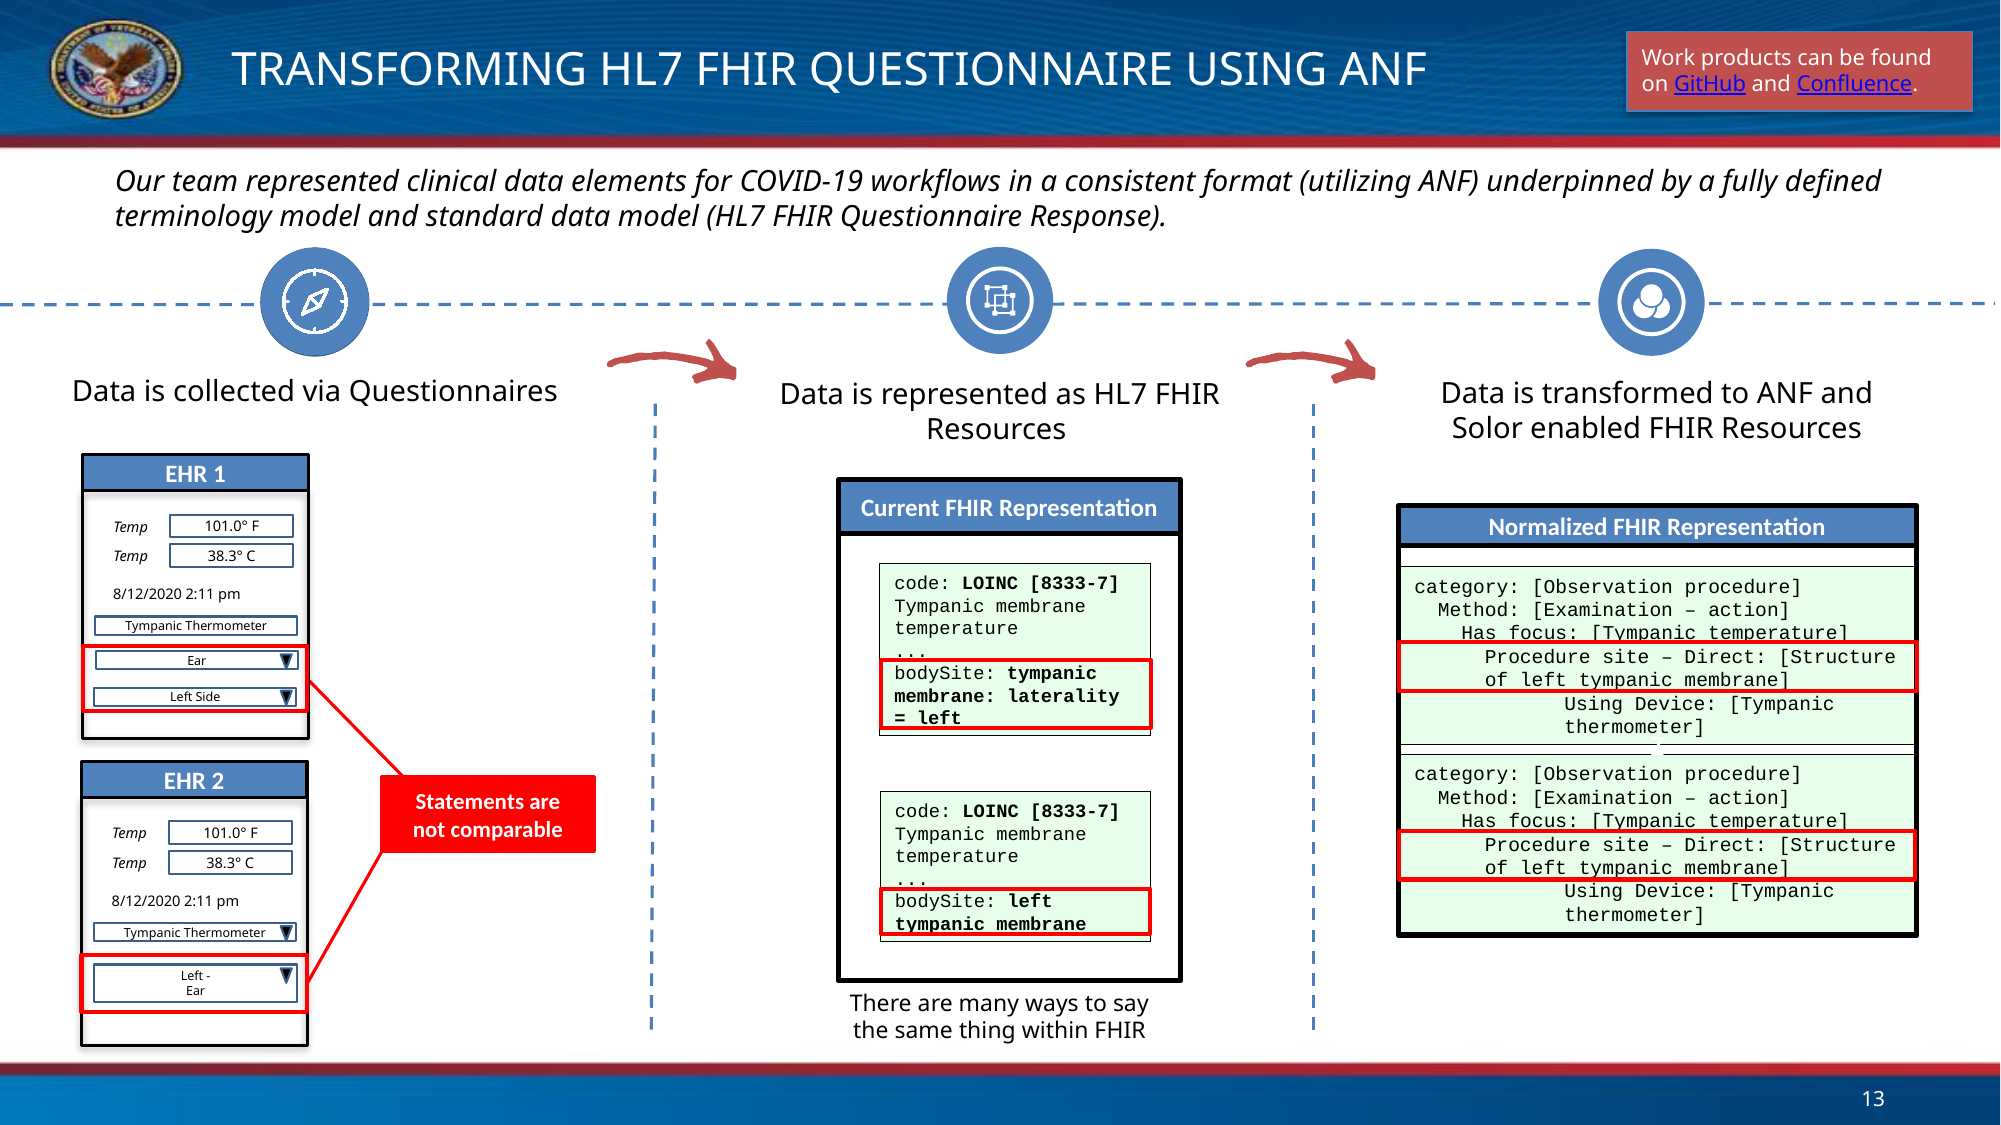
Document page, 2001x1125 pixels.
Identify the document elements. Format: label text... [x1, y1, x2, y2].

text_box [1245, 338, 1376, 384]
title Transforming hl7 fhir questionnaire using anf [216, 32, 1623, 113]
text_box 38.3° C [171, 542, 296, 569]
text_box z [1397, 547, 1918, 640]
text_box 8/12/2020 2:11 pm [96, 884, 301, 917]
text_box Temp [98, 539, 171, 573]
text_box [306, 828, 396, 984]
text_box 38.3° C [169, 849, 294, 876]
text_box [817, 479, 1182, 1052]
text_box Temp [97, 846, 169, 879]
text_box Tympanic Thermometer [92, 921, 298, 943]
list Our team represented clinical data elements for COVID-19 workflows in a consistent format (utilizing ANF) underpinned by a fully defined terminology model and standard data model (HL7 FHIR Questionnaire Response). [598, 154, 1900, 224]
text_box Data is represented as HL7 FHIR Resources [749, 368, 1251, 453]
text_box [306, 678, 408, 782]
picture [0, 0, 2001, 1125]
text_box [650, 403, 656, 1034]
text_box EHR 2 [79, 759, 309, 797]
text_box [606, 338, 737, 384]
text_box 13 [1433, 1074, 1900, 1125]
text_box 101.0° F [171, 513, 296, 539]
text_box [36, 135, 594, 417]
text_box [82, 490, 309, 644]
text_box Normalized FHIR Representation [1397, 503, 1918, 547]
text_box [81, 644, 309, 713]
text_box [79, 953, 309, 1014]
text_box [82, 713, 301, 739]
text_box [1397, 640, 1919, 693]
text_box Statements are not comparable [380, 775, 596, 853]
text_box z [1397, 693, 1918, 938]
text_box EHR 1 [81, 452, 311, 492]
text_box 101.0° F [169, 819, 294, 846]
text_box Temp [97, 816, 169, 846]
text_box [81, 797, 308, 953]
text_box [1397, 829, 1917, 882]
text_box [1388, 248, 1926, 454]
text_box [278, 924, 294, 943]
text_box 8/12/2020 2:11 pm [98, 577, 309, 611]
text_box Temp [98, 510, 171, 539]
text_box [946, 246, 1054, 355]
text_box [81, 1014, 308, 1046]
text_box Tympanic Thermometer [93, 614, 299, 637]
text_box Work products can be found on GitHub and Confluence. [1626, 31, 1973, 112]
